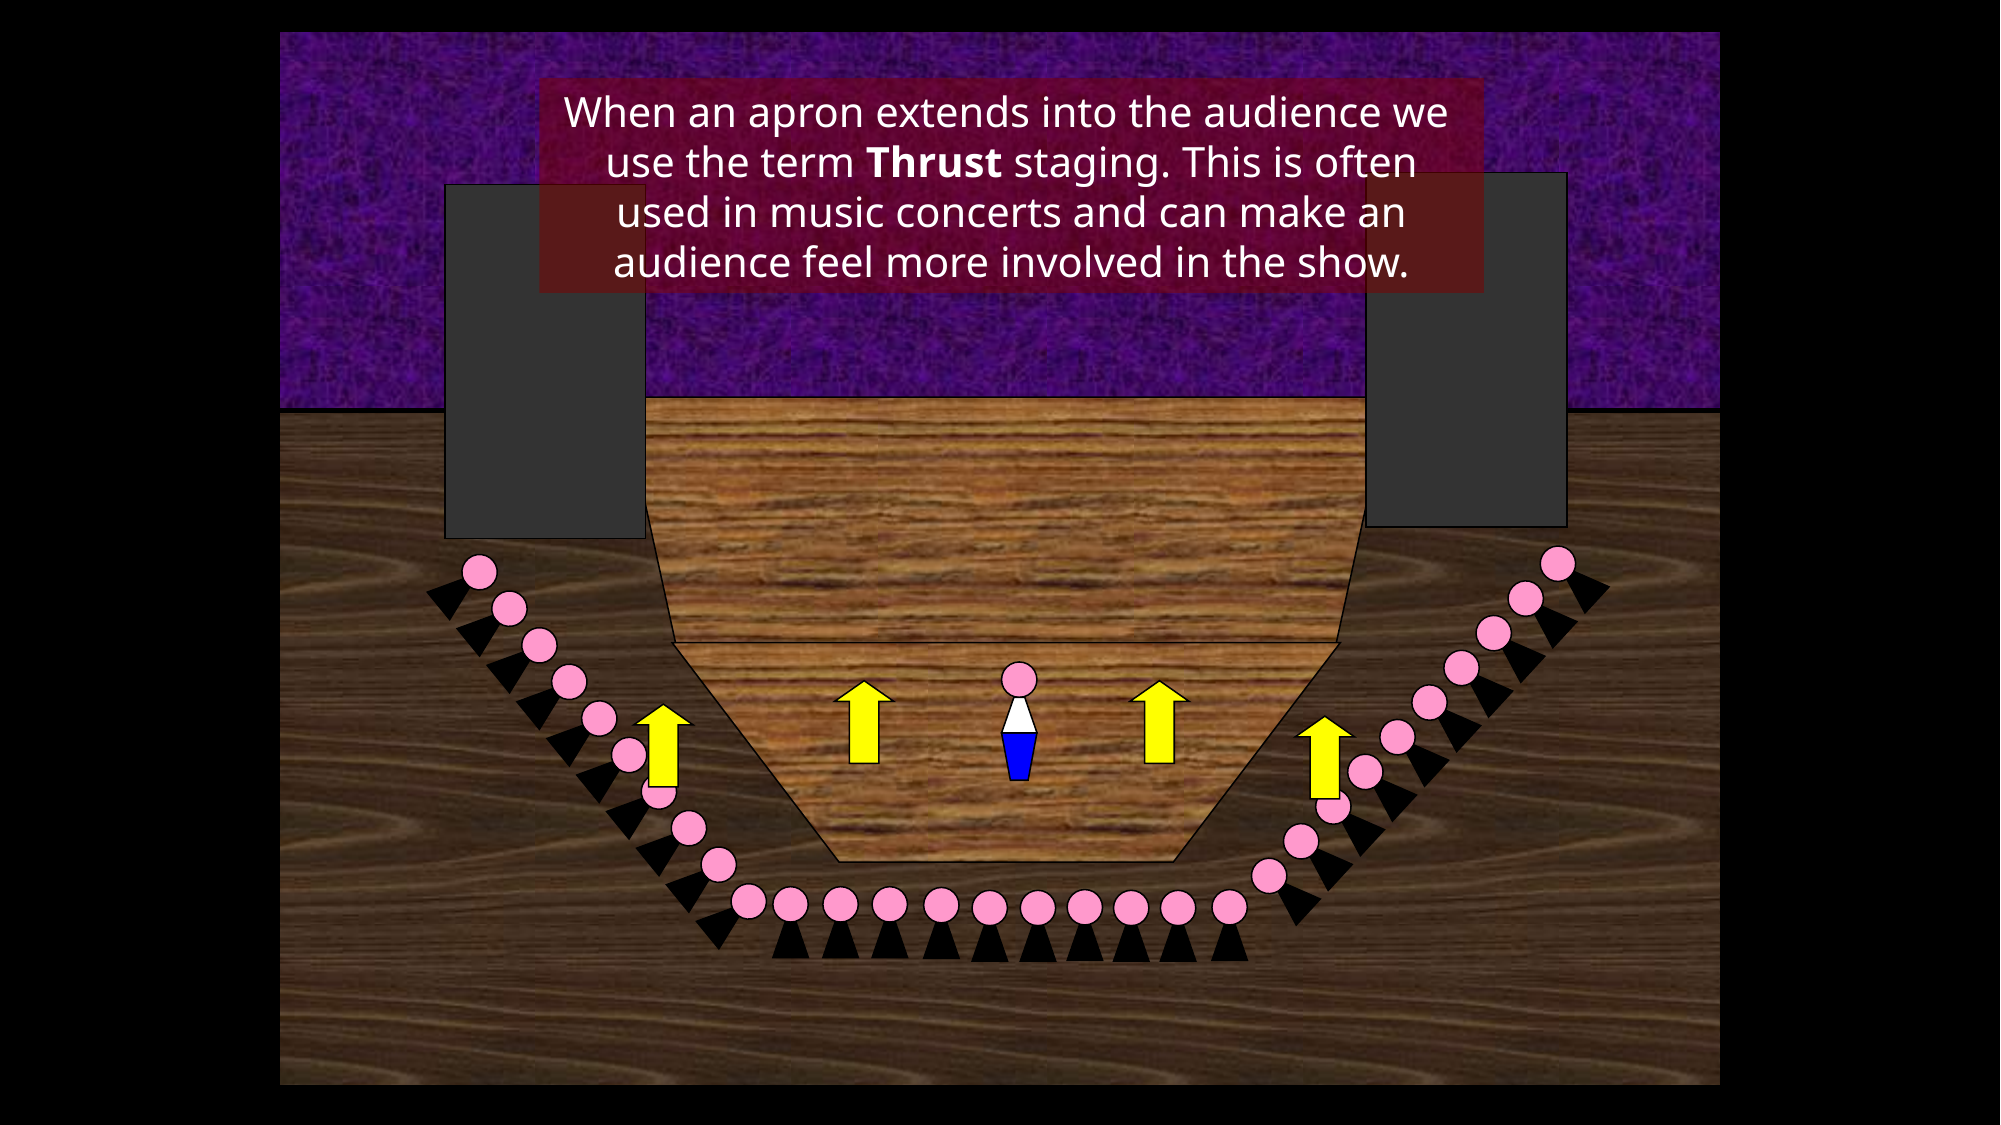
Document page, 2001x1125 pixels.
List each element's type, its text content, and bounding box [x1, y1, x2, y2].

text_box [1211, 889, 1248, 961]
text_box [1366, 172, 1567, 527]
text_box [1067, 889, 1103, 961]
text_box [672, 642, 1341, 863]
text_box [822, 886, 859, 958]
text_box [1020, 890, 1056, 962]
text_box When an apron extends into the audience we use the term Thrust staging. This is often used in music concerts and can make an audience feel more involved in the show. [539, 78, 1484, 293]
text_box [872, 886, 908, 958]
text_box [652, 704, 675, 712]
text_box [1310, 768, 1340, 799]
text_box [1196, 696, 1657, 768]
text_box [646, 397, 1366, 642]
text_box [1001, 661, 1037, 781]
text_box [772, 886, 809, 958]
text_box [972, 890, 1008, 962]
text_box [279, 31, 1721, 409]
text_box [279, 412, 1721, 1086]
text_box [1129, 680, 1190, 764]
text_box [1160, 890, 1196, 962]
text_box [834, 680, 894, 764]
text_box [1113, 890, 1149, 962]
text_box [444, 184, 646, 539]
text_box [370, 712, 831, 784]
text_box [923, 887, 960, 959]
